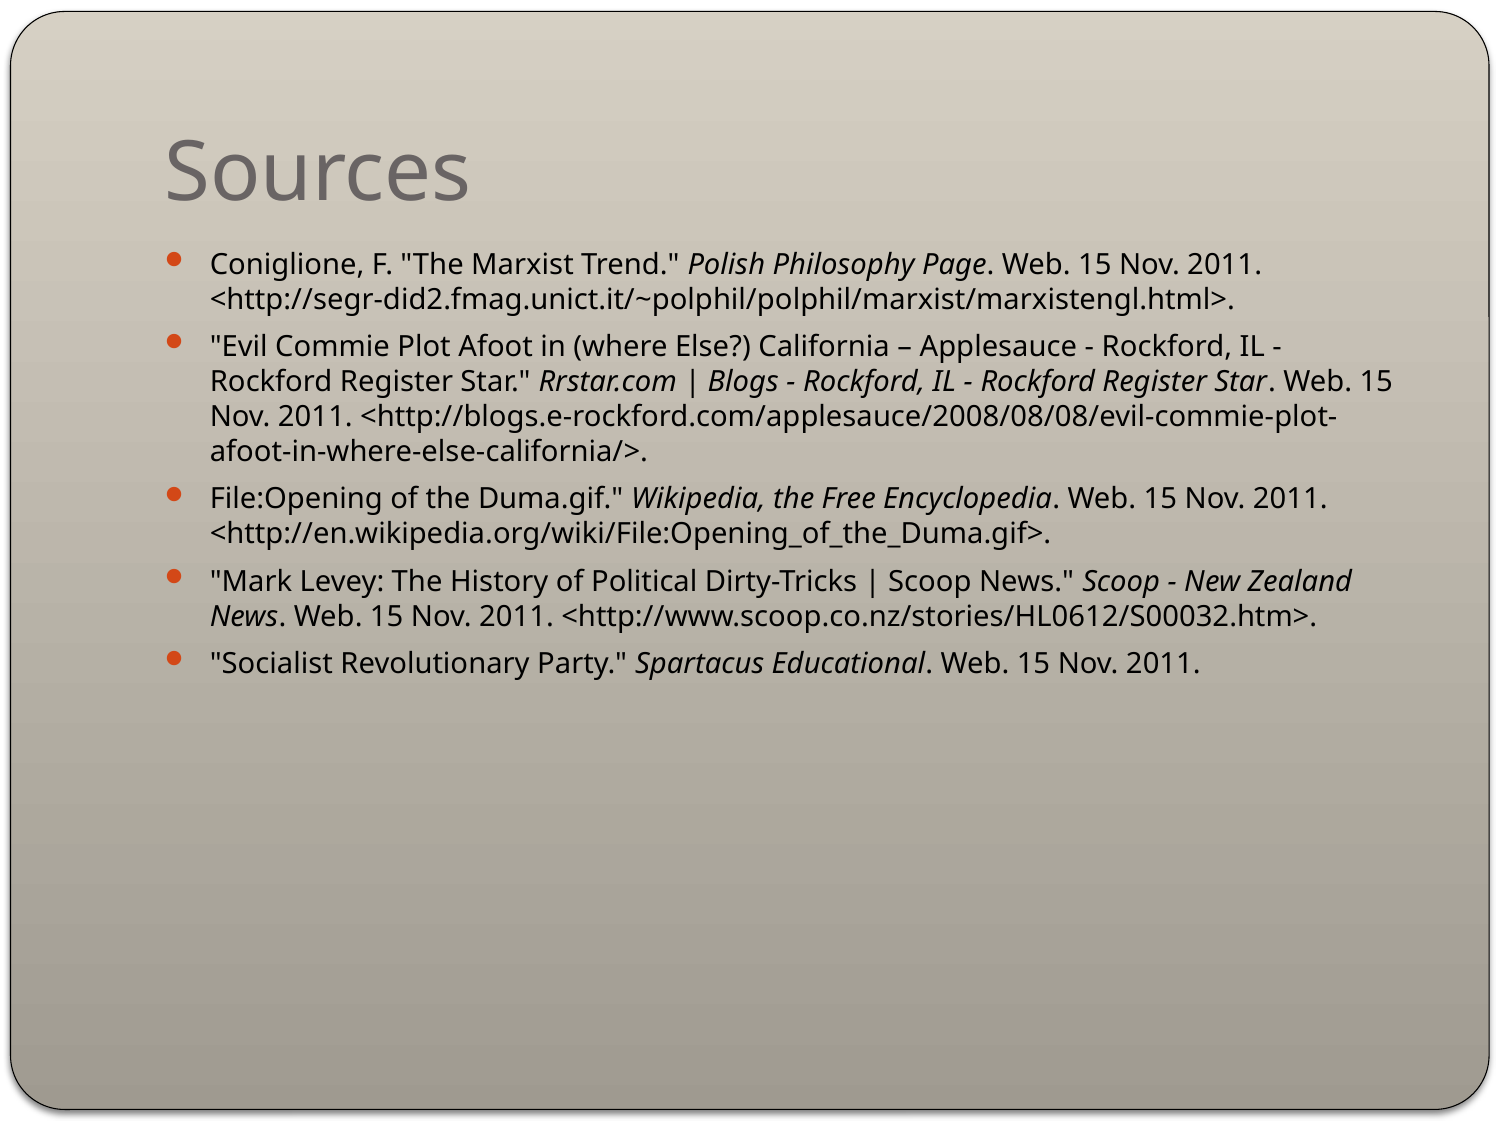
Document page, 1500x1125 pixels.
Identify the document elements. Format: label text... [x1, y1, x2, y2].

list Coniglione, F. "The Marxist Trend." Polish Philosophy Page. Web. 15 Nov. 2011. <http://segr-did2.fmag.unict.it/~polphil/polphil/marxist/marxistengl.html>. "Evil Commie Plot Afoot in (where Else?) California – Applesauce - Rockford, IL - Rockford Register Star." Rrstar.com | Blogs - Rockford, IL - Rockford Register Star. Web. 15 Nov. 2011. <http://blogs.e-rockford.com/applesauce/2008/08/08/evil-commie-plot-afoot-in-where-else-california/>. File:Opening of the Duma.gif." Wikipedia, the Free Encyclopedia. Web. 15 Nov. 2011. <http://en.wikipedia.org/wiki/File:Opening_of_the_Duma.gif>. "Mark Levey: The History of Political Dirty-Tricks | Scoop News." Scoop - New Zealand News. Web. 15 Nov. 2011. <http://www.scoop.co.nz/stories/HL0612/S00032.htm>. "Socialist Revolutionary Party." Spartacus Educational. Web. 15 Nov. 2011. [150, 237, 1425, 988]
title Sources [150, 45, 1425, 233]
